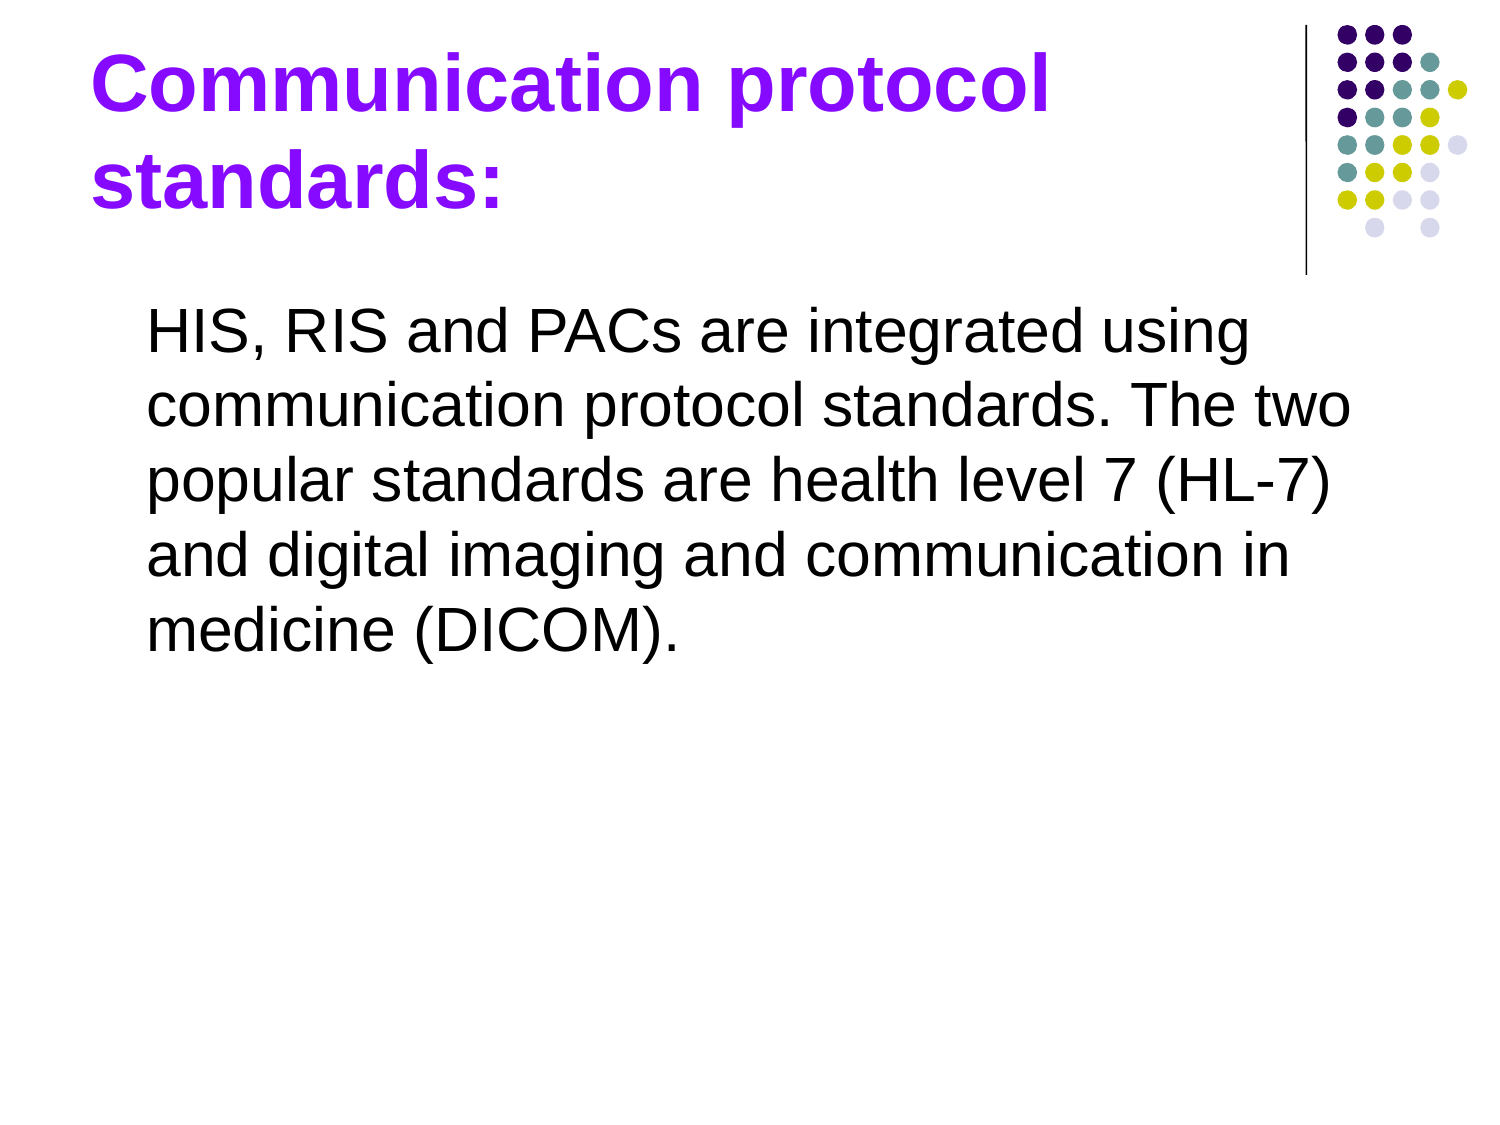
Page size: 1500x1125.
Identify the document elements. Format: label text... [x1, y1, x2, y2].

list HIS, RIS and PACs are integrated using communication protocol standards. The two popular standards are health level 7 (HL-7) and digital imaging and communication in medicine (DICOM). [74, 281, 1426, 1006]
title Communication protocol standards: [74, 19, 1313, 233]
